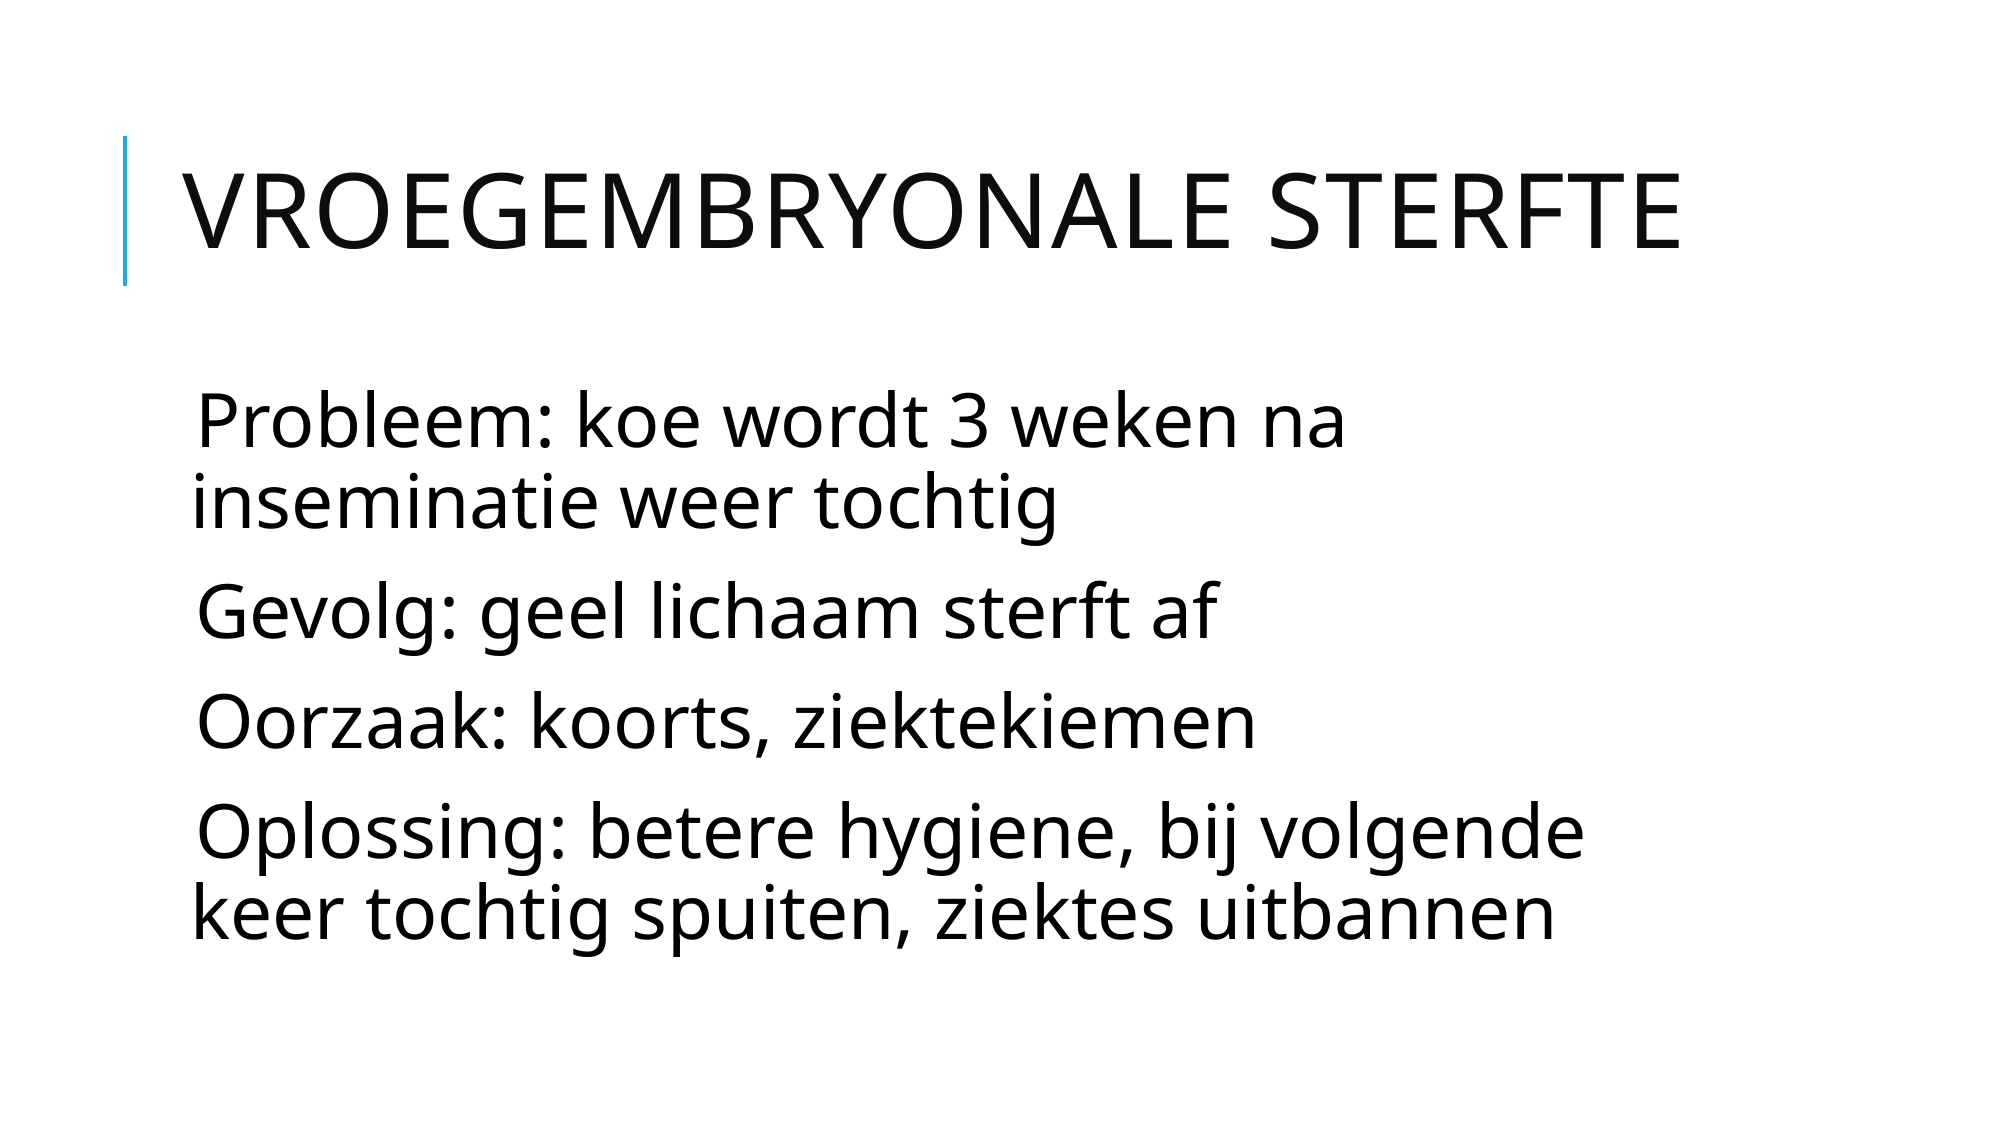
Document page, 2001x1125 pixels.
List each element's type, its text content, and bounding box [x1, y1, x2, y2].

title Vroegembryonale sterfte [168, 96, 1763, 342]
list Probleem: koe wordt 3 weken na inseminatie weer tochtig Gevolg: geel lichaam sterft af Oorzaak: koorts, ziektekiemen Oplossing: betere hygiene, bij volgende keer tochtig spuiten, ziektes uitbannen [168, 375, 1763, 1035]
